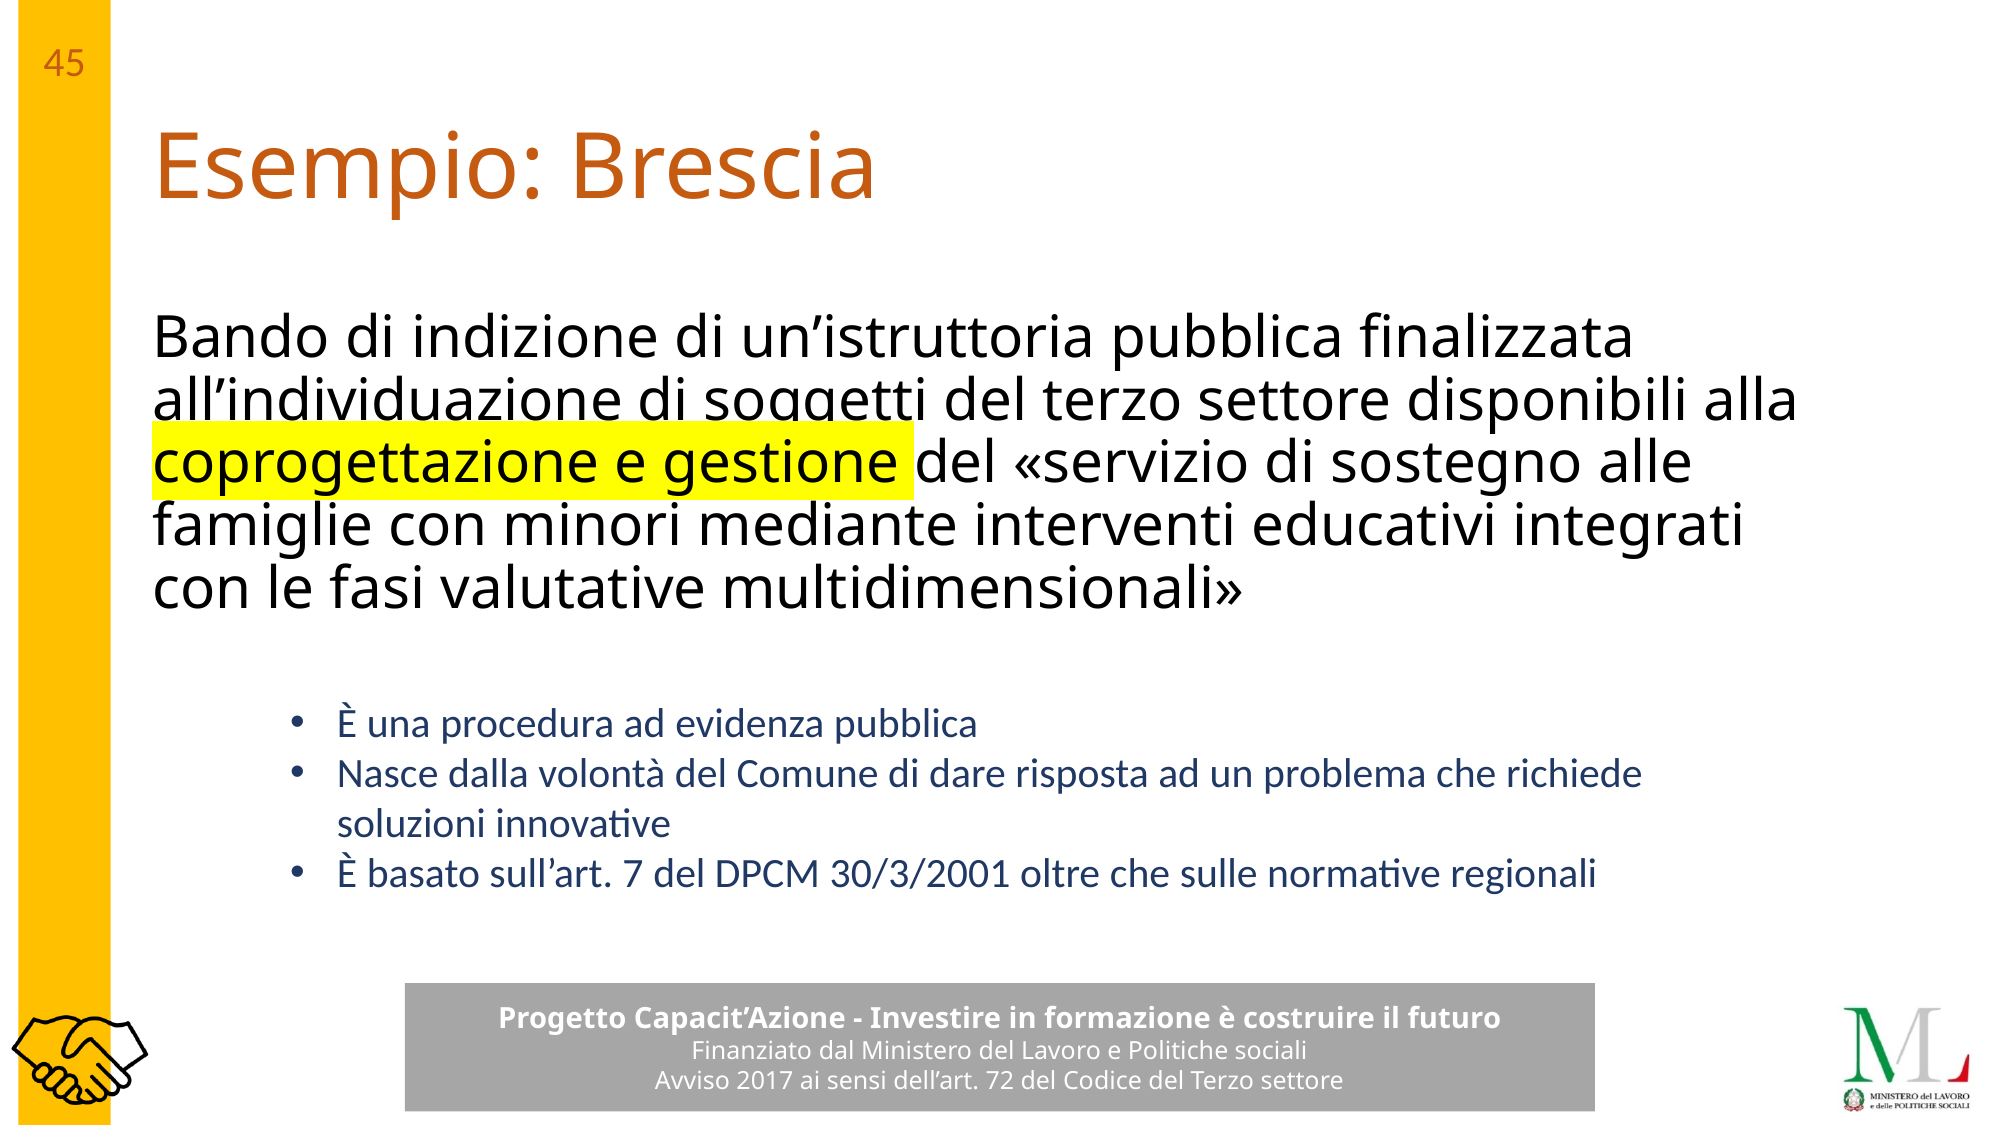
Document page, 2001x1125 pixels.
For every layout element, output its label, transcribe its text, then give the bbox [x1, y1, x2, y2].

picture [10, 1009, 149, 1109]
title Esempio: Brescia [137, 59, 1863, 278]
list Bando di indizione di un’istruttoria pubblica finalizzata all’individuazione di soggetti del terzo settore disponibili alla coprogettazione e gestione del «servizio di sostegno alle famiglie con minori mediante interventi educativi integrati con le fasi valutative multidimensionali» [137, 299, 1863, 798]
text_box È una procedura ad evidenza pubblica Nasce dalla volontà del Comune di dare risposta ad un problema che richiede soluzioni innovative È basato sull’art. 7 del DPCM 30/3/2001 oltre che sulle normative regionali [275, 688, 1725, 904]
picture [1826, 1006, 1987, 1112]
slide_number 45 [1911, 1057, 1995, 1118]
